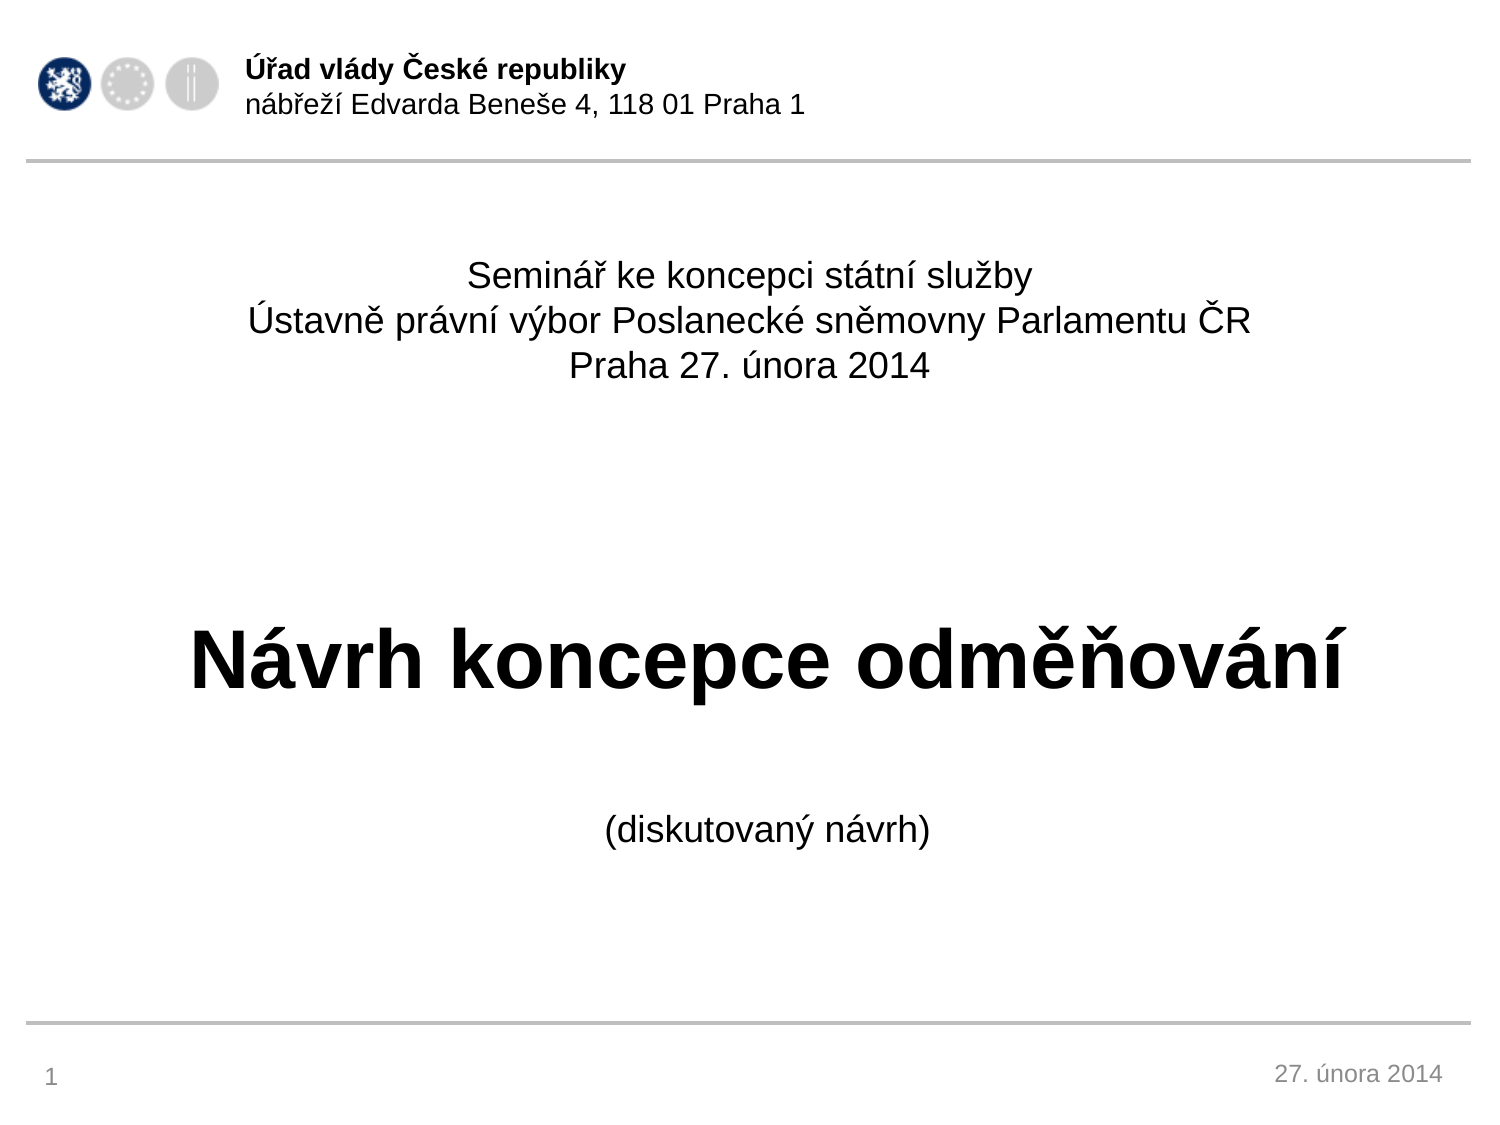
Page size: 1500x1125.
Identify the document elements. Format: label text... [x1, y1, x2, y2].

text_box Návrh koncepce odměňování (diskutovaný návrh) [171, 597, 1365, 858]
picture [38, 57, 219, 114]
slide_number 1 [29, 1045, 380, 1106]
footer 27. února 2014 [983, 1042, 1459, 1103]
text_box Úřad vlády České republiky nábřeží Edvarda Beneše 4, 118 01 Praha 1 [230, 42, 1376, 128]
text_box Seminář ke koncepci státní služby Ústavně právní výbor Poslanecké sněmovny Parlamentu ČR Praha 27. února 2014 [171, 243, 1329, 394]
